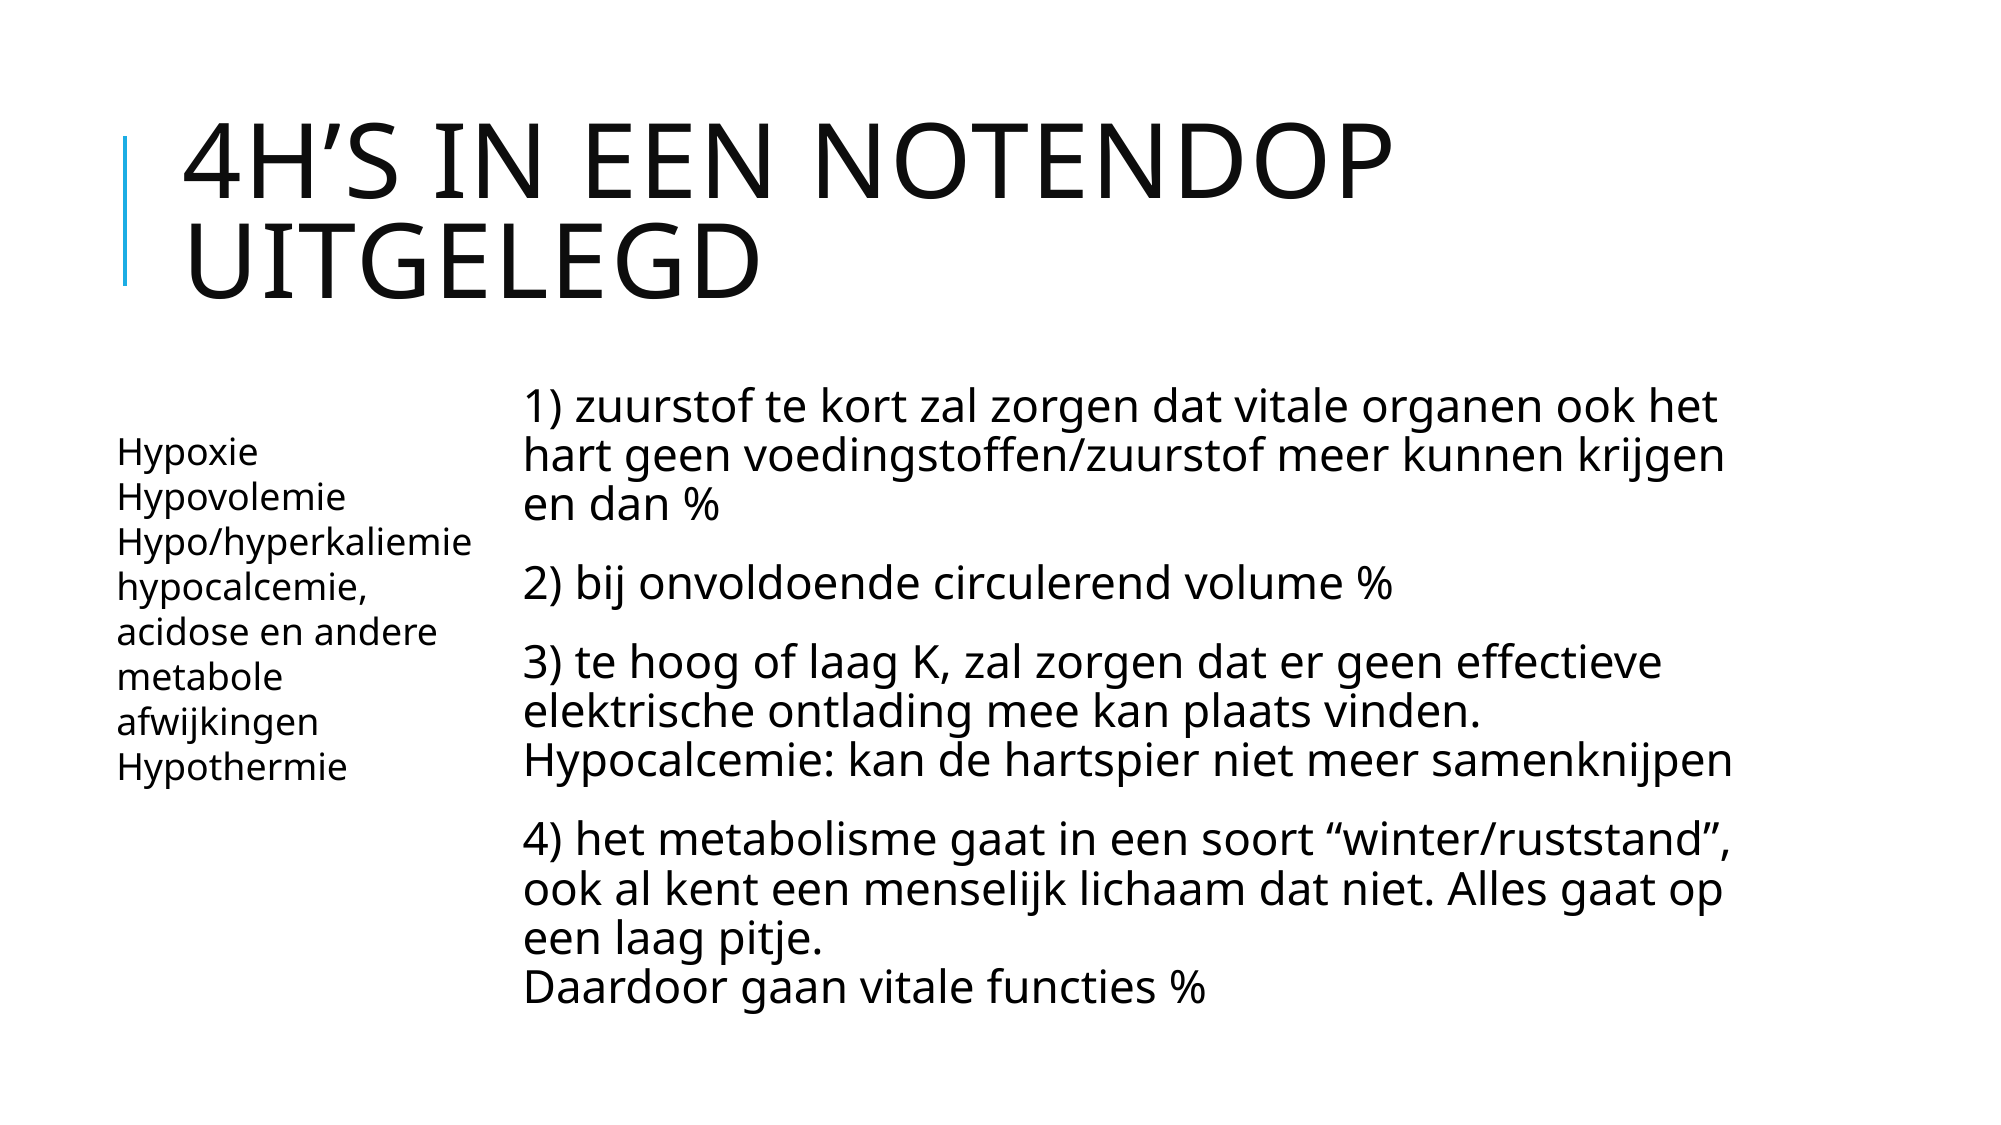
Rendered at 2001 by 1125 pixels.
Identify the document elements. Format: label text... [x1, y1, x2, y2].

title 4H’s in een notendop uitgelegd [168, 96, 1763, 342]
text_box Hypoxie Hypovolemie Hypo/hyperkaliemie hypocalcemie, acidose en andere metabole afwijkingen Hypothermie [101, 420, 500, 796]
list 1) zuurstof te kort zal zorgen dat vitale organen ook het hart geen voedingstoffen/zuurstof meer kunnen krijgen en dan % 2) bij onvoldoende circulerend volume % 3) te hoog of laag K, zal zorgen dat er geen effectieve elektrische ontlading mee kan plaats vinden. Hypocalcemie: kan de hartspier niet meer samenknijpen 4) het metabolisme gaat in een soort “winter/ruststand”, ook al kent een menselijk lichaam dat niet. Alles gaat op een laag pitje. Daardoor gaan vitale functies % [500, 375, 1763, 1035]
